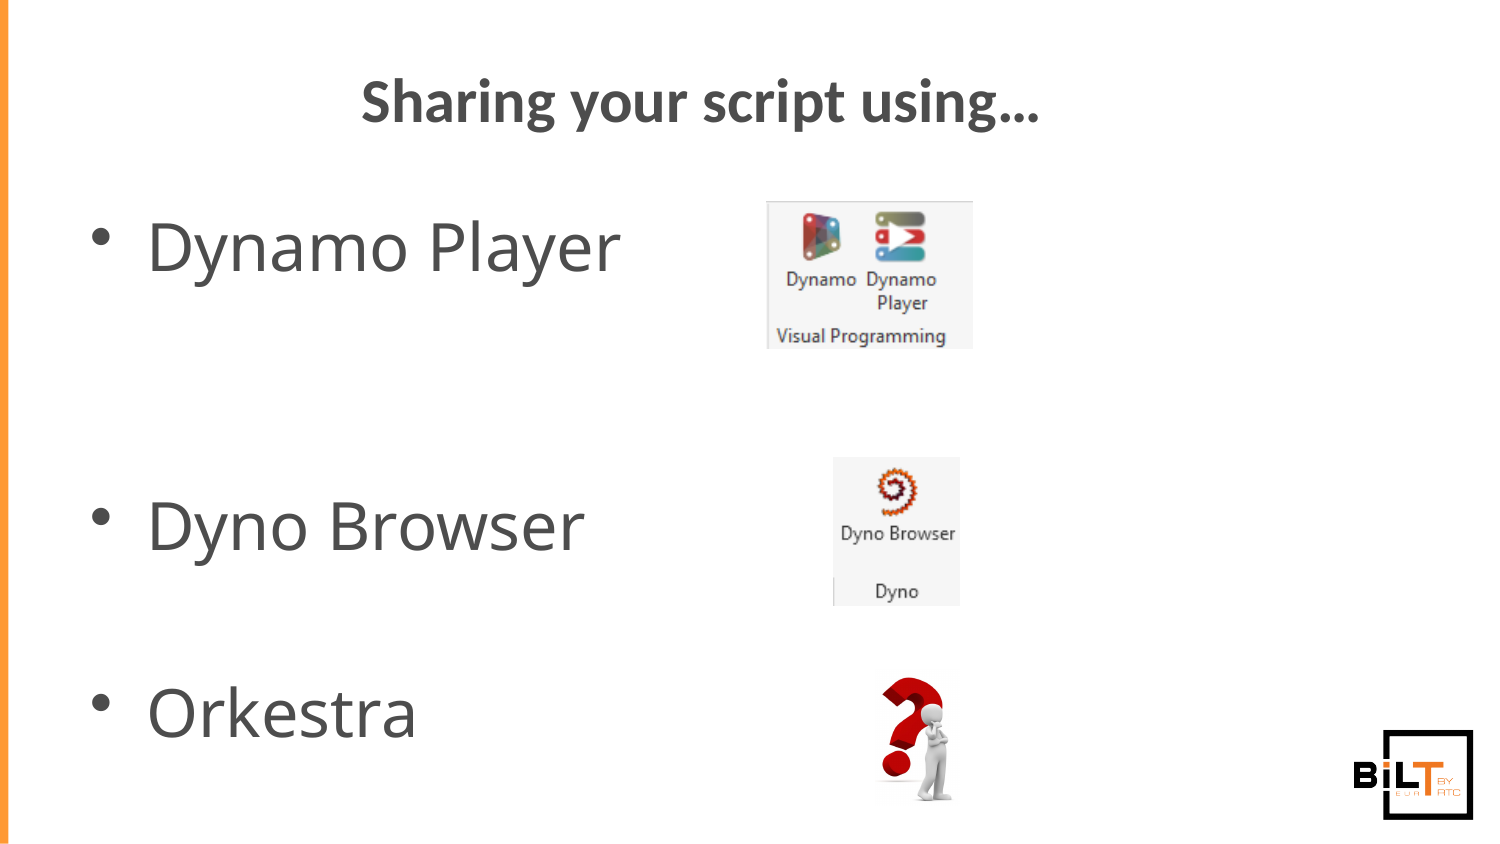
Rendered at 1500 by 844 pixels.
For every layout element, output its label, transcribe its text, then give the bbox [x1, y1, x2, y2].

title Sharing your script using… [75, 52, 1330, 175]
picture [833, 457, 961, 607]
list Dynamo Player Dyno Browser Orkestra [75, 196, 1330, 715]
picture [874, 668, 961, 806]
picture [1347, 721, 1483, 827]
picture [766, 201, 973, 349]
